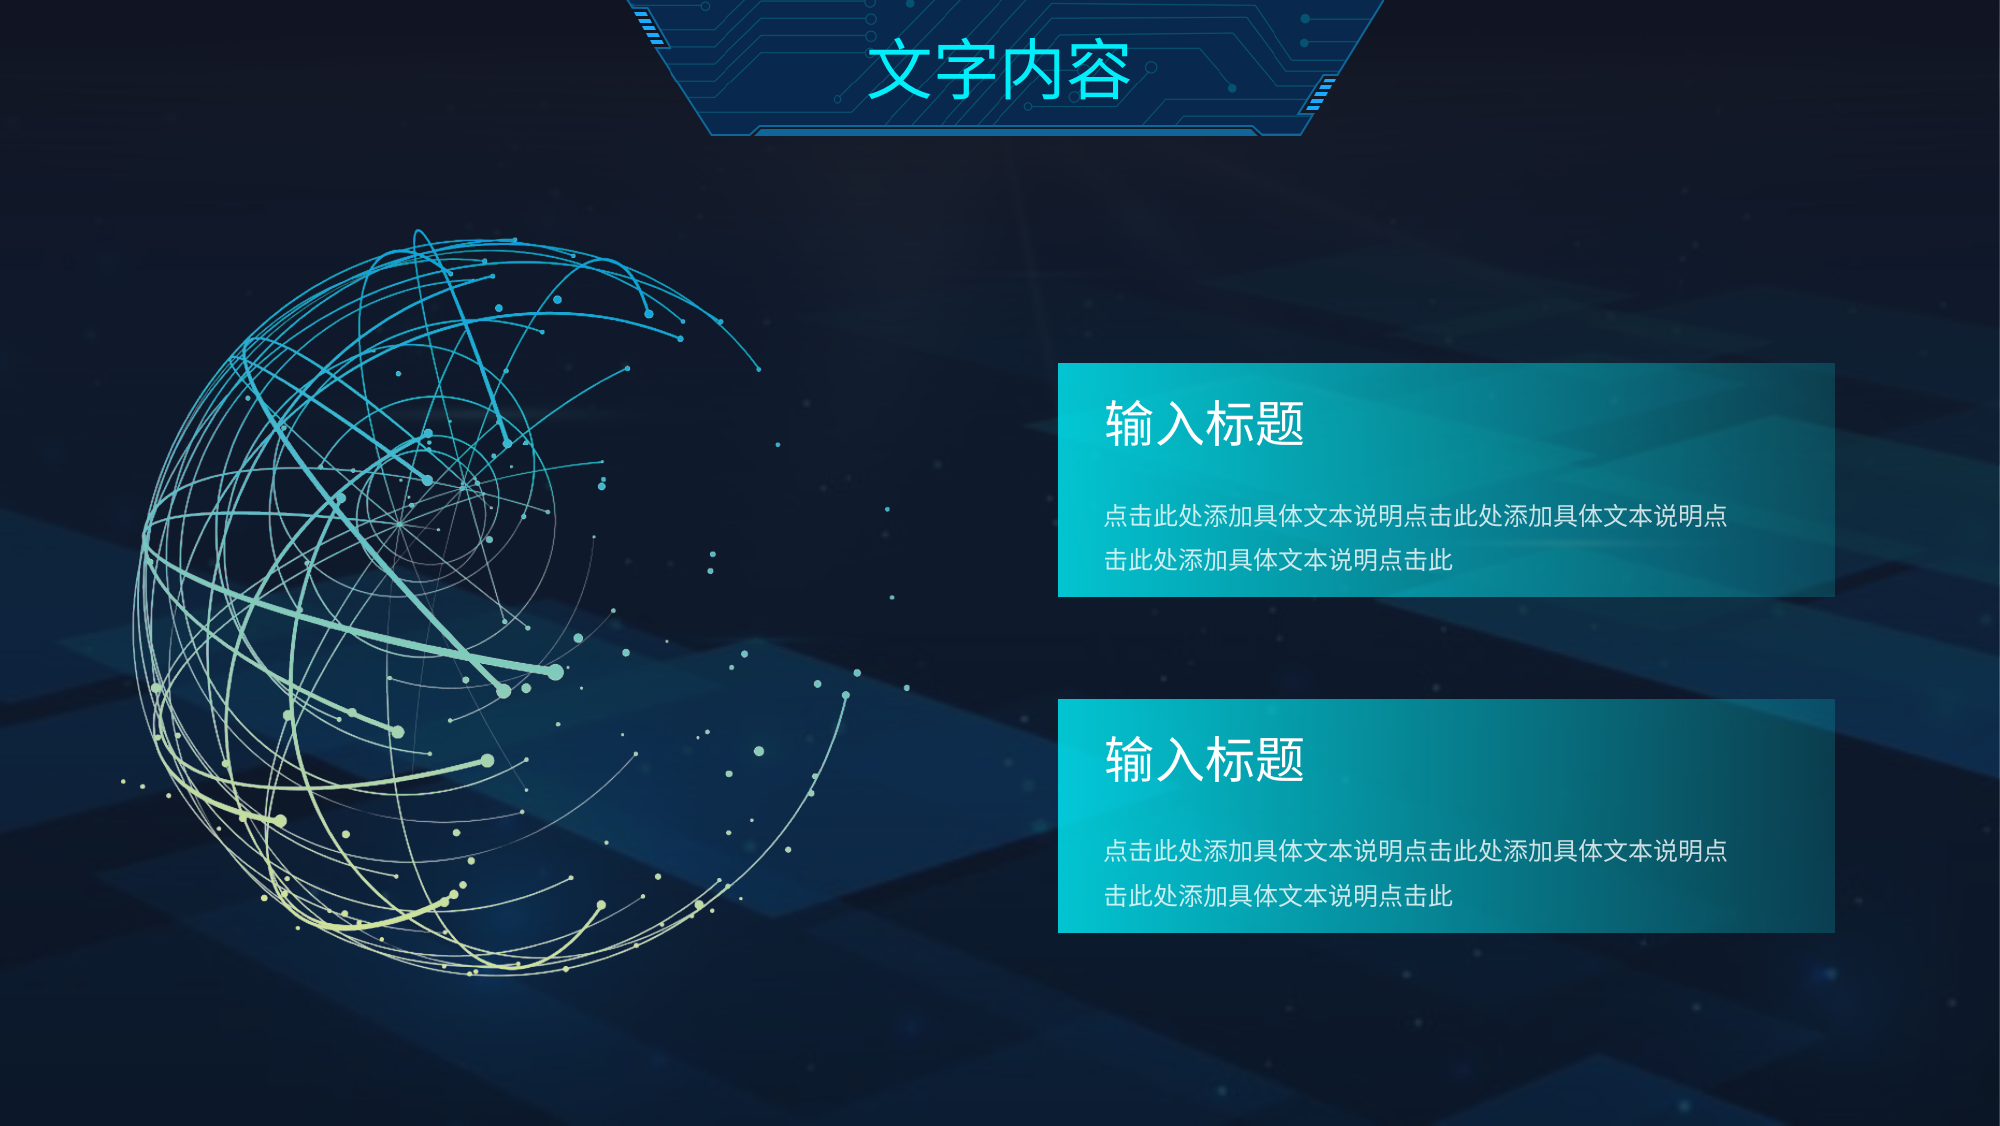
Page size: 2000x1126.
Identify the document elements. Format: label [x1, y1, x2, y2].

text_box [1058, 699, 1835, 933]
picture [0, 53, 942, 1126]
text_box [1058, 363, 1835, 598]
text_box [560, 0, 1439, 167]
